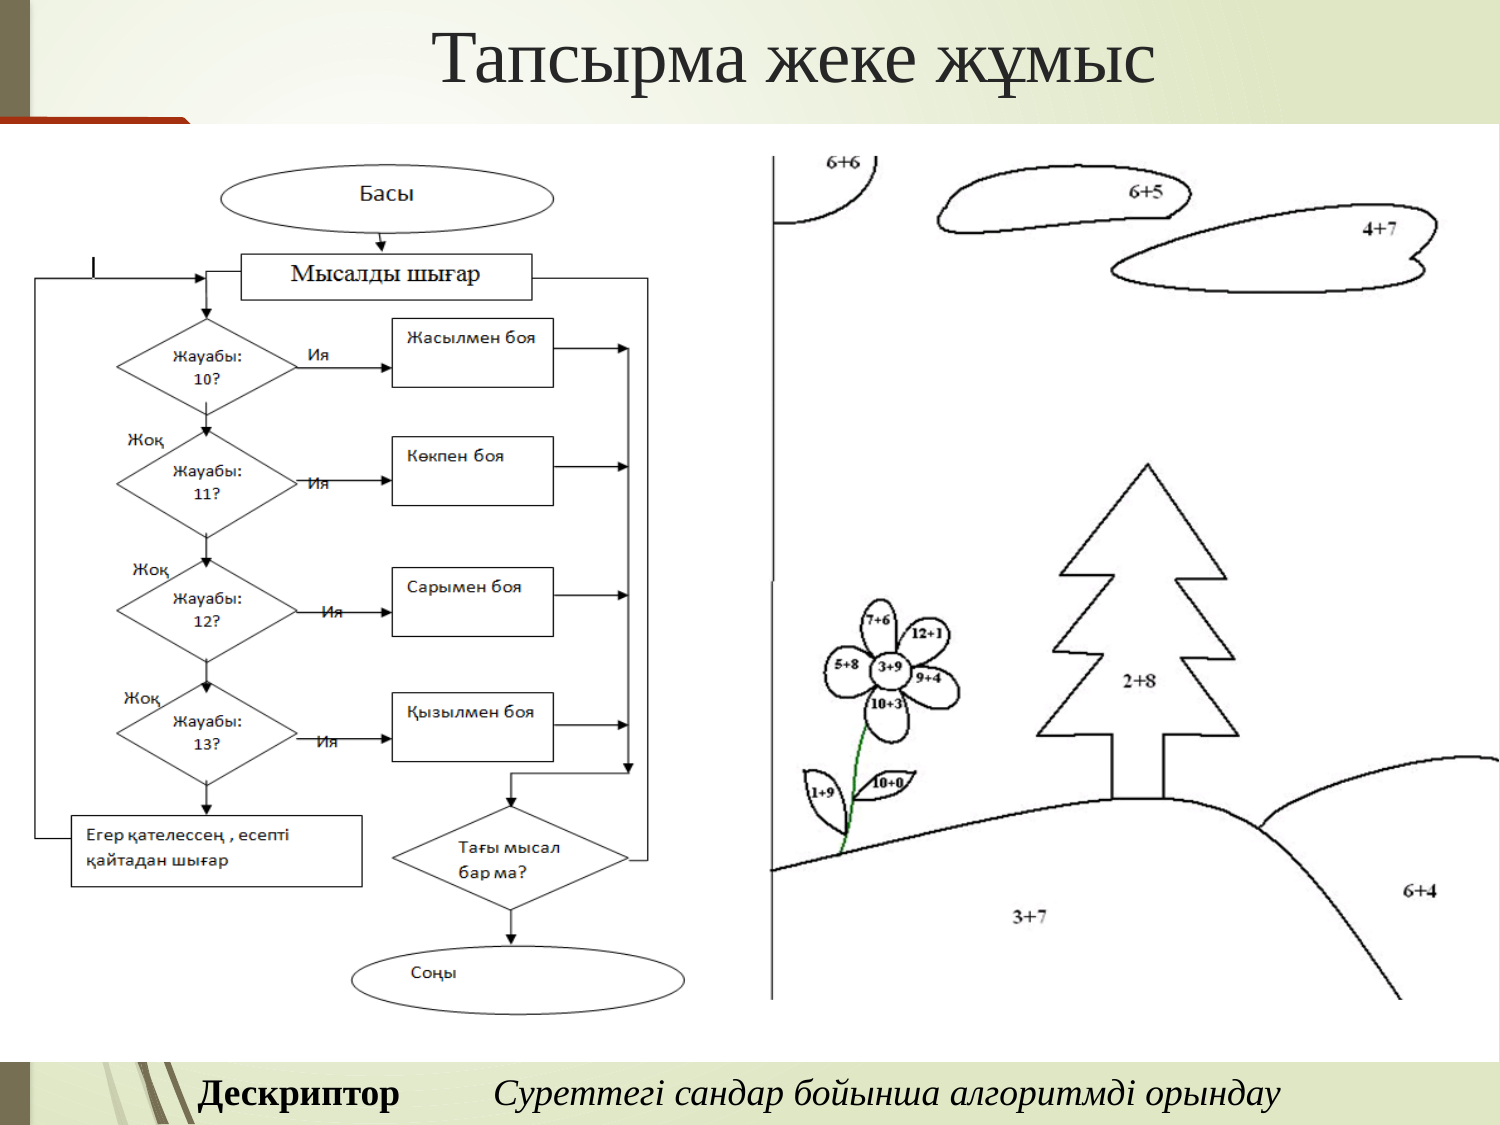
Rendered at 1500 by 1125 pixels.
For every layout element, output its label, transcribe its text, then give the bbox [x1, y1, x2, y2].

text_box Дескриптор [183, 1070, 437, 1121]
text_box Суреттегі сандар бойынша алгоритмді орындау [478, 1070, 1477, 1121]
title Тапсырма жеке жұмыс [253, 0, 1335, 124]
picture [0, 124, 1500, 1063]
